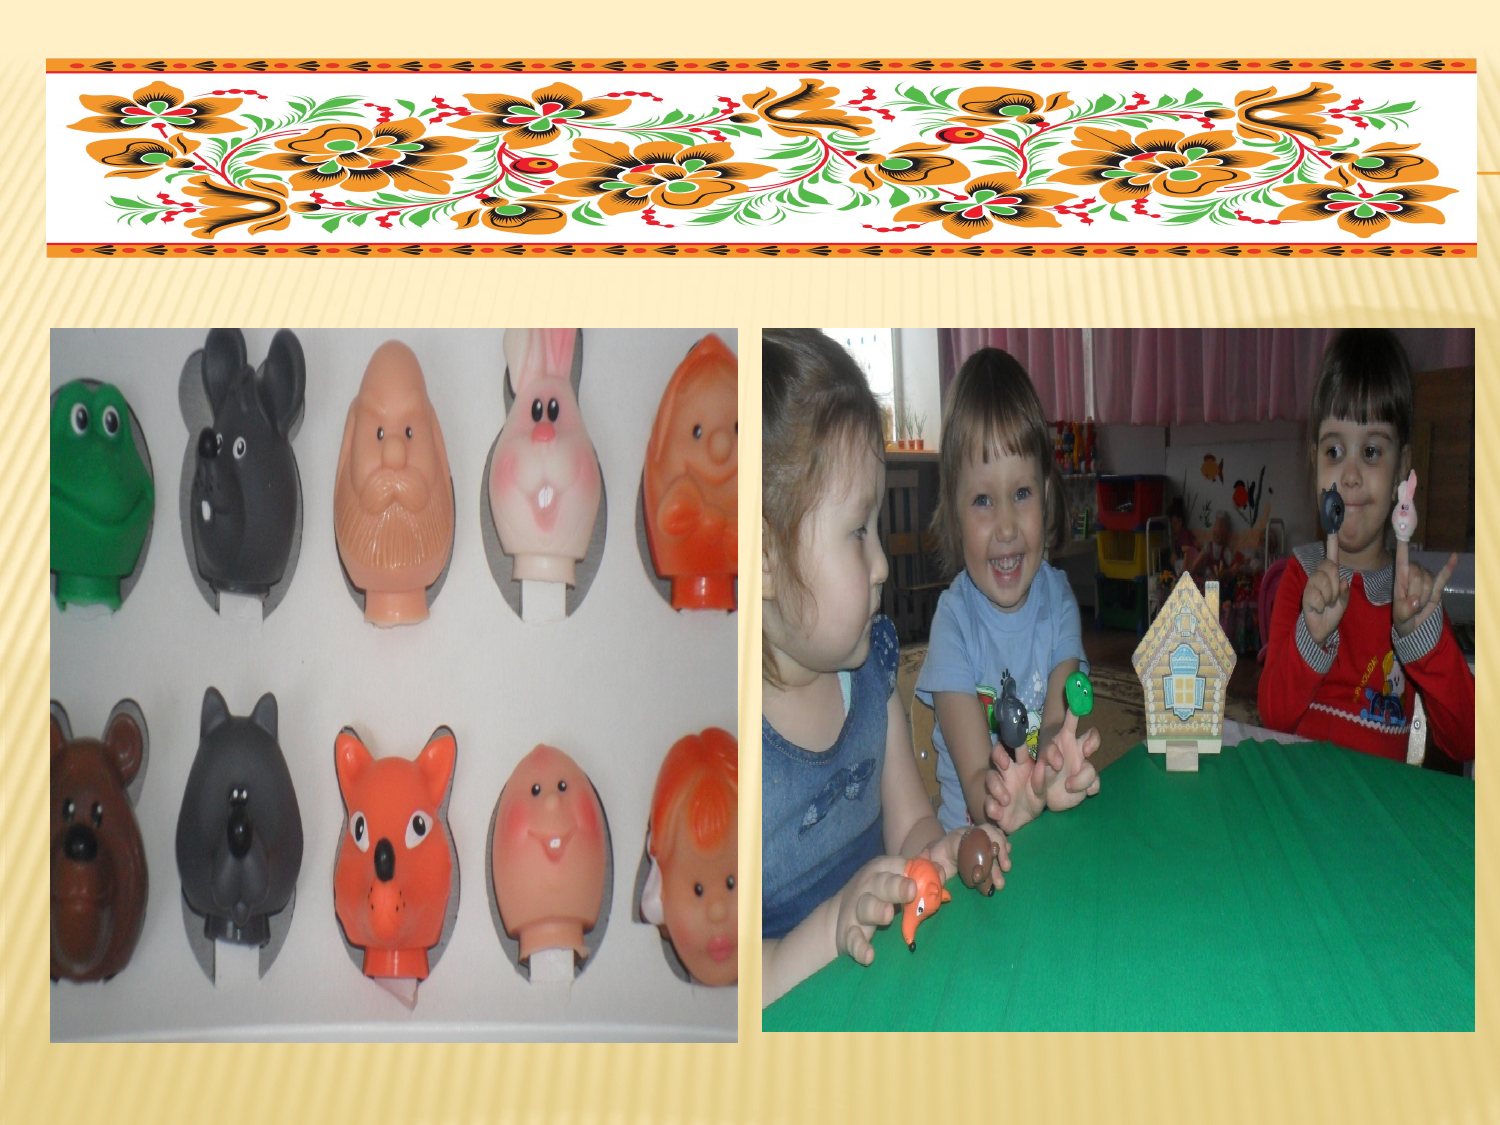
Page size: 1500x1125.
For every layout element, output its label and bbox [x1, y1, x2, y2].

list [762, 327, 1476, 1032]
list [49, 327, 738, 1044]
picture [46, 58, 1477, 259]
